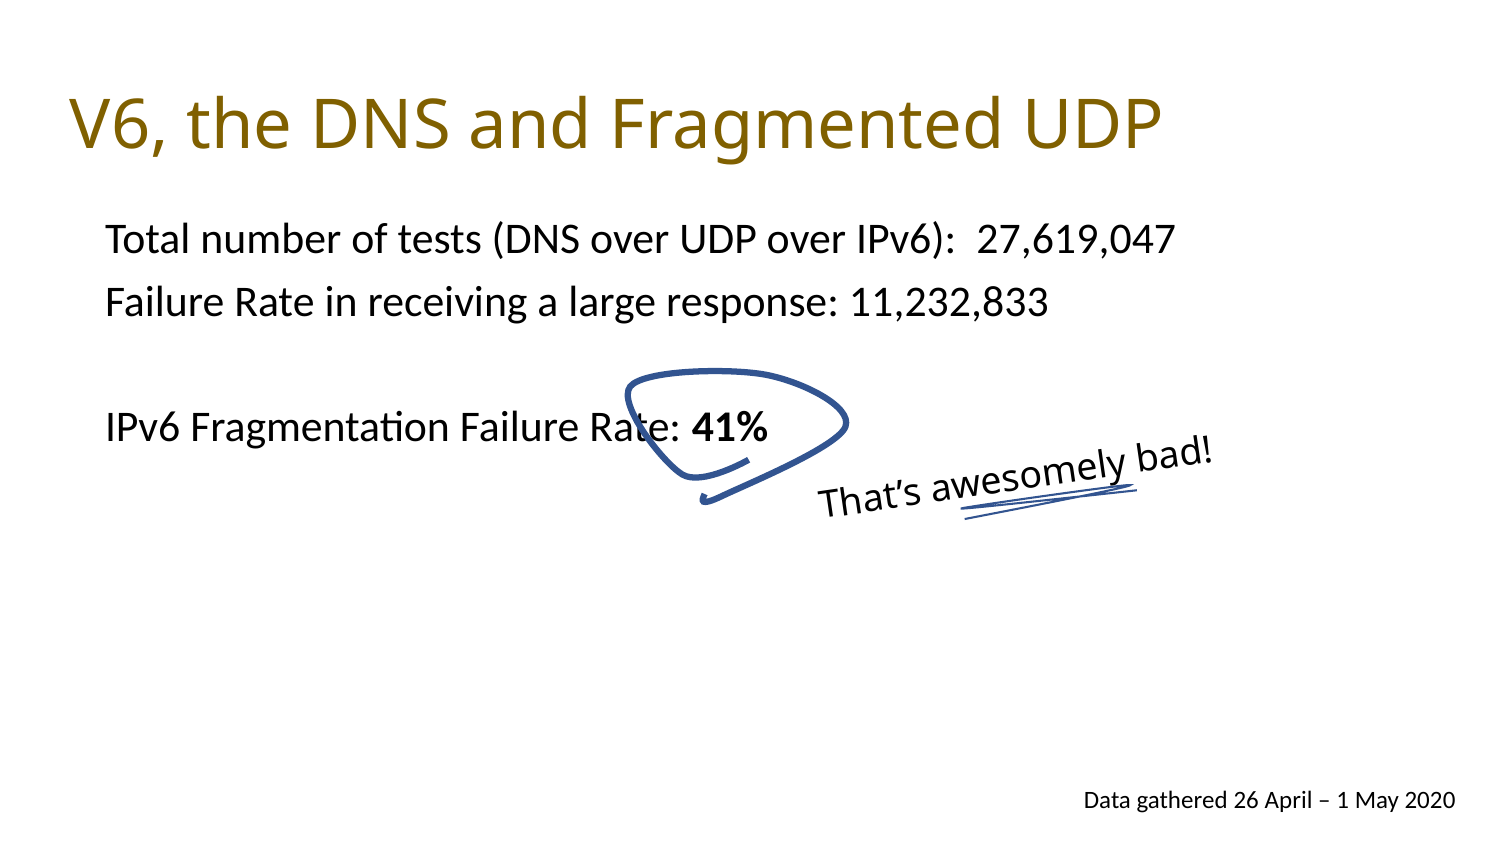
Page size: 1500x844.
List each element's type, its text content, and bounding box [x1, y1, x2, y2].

title V6, the DNS and Fragmented UDP [54, 44, 1296, 208]
text_box [626, 370, 848, 504]
list Total number of tests (DNS over UDP over IPv6): 27,619,047 Failure Rate in receiving a large response: 11,232,833 IPv6 Fragmentation Failure Rate: 41% [90, 207, 1384, 744]
text_box Data gathered 26 April – 1 May 2020 [1068, 776, 1472, 821]
text_box That’s awesomely bad! [799, 414, 1231, 536]
text_box [960, 484, 1137, 521]
